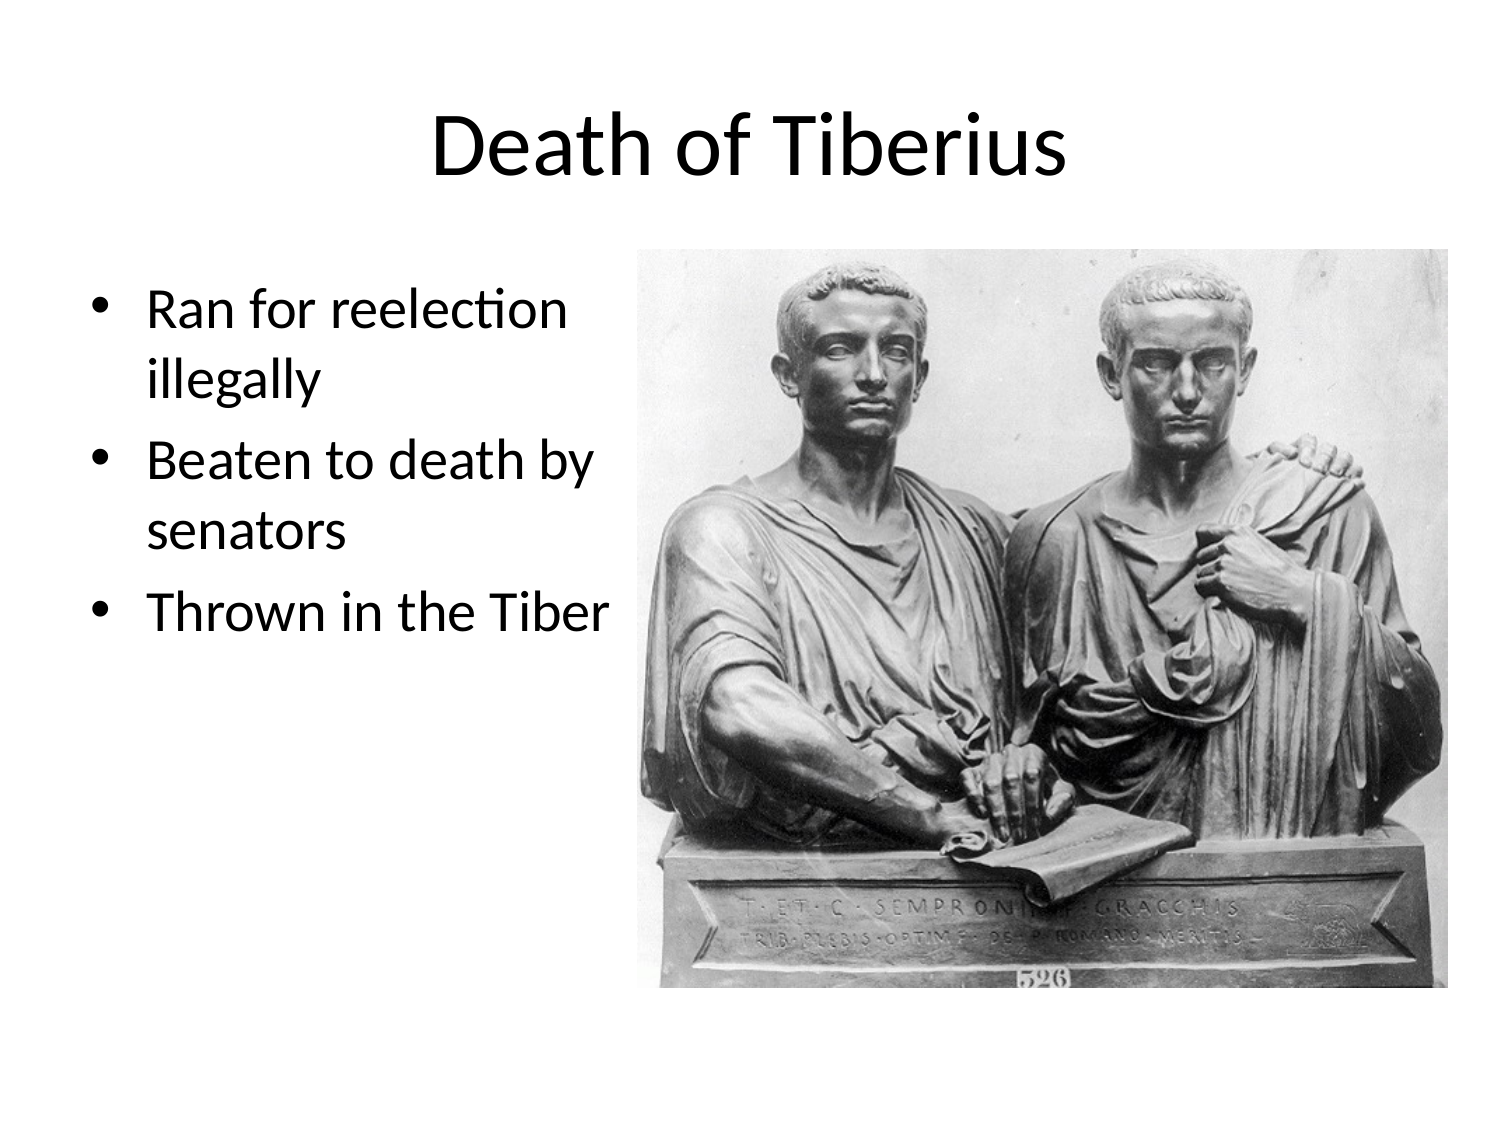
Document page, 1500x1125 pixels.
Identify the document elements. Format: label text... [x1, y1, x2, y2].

title Death of Tiberius [75, 45, 1425, 233]
list Ran for reelection illegally Beaten to death by senators Thrown in the Tiber [75, 262, 738, 1005]
picture [637, 249, 1449, 988]
